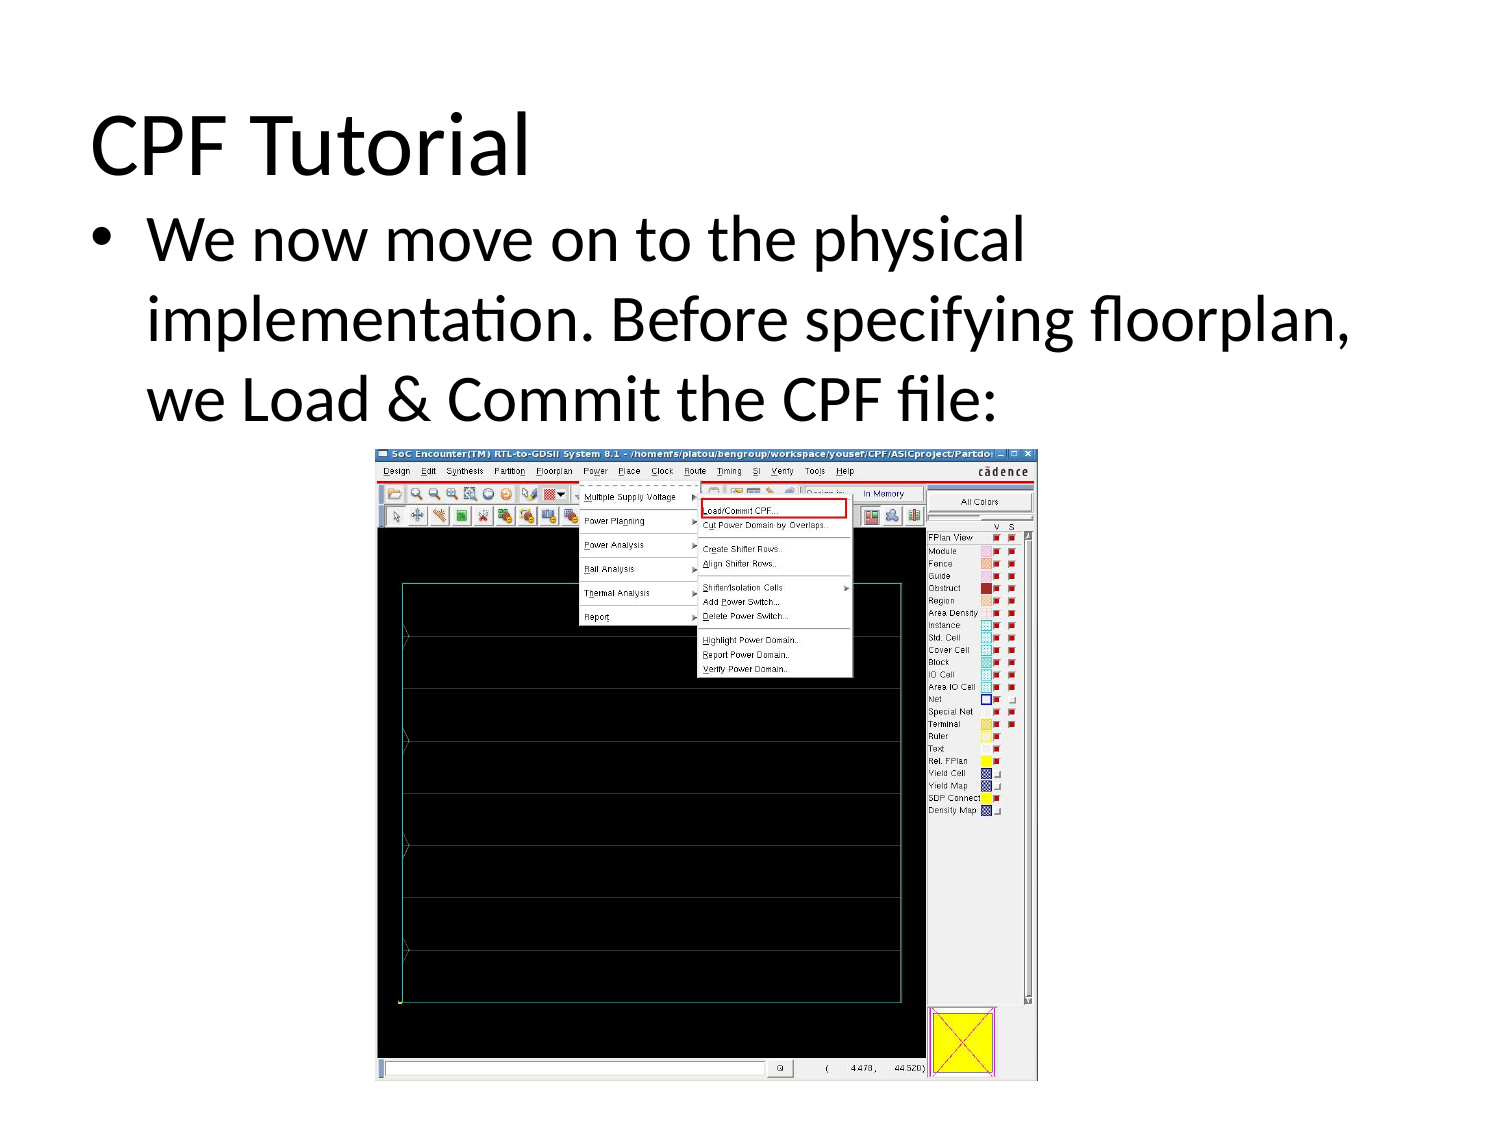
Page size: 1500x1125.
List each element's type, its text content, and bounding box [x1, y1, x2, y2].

list We now move on to the physical implementation. Before specifying floorplan, we Load & Commit the CPF file: [75, 187, 1425, 1005]
picture [374, 449, 1038, 1082]
title CPF Tutorial [75, 45, 1425, 187]
